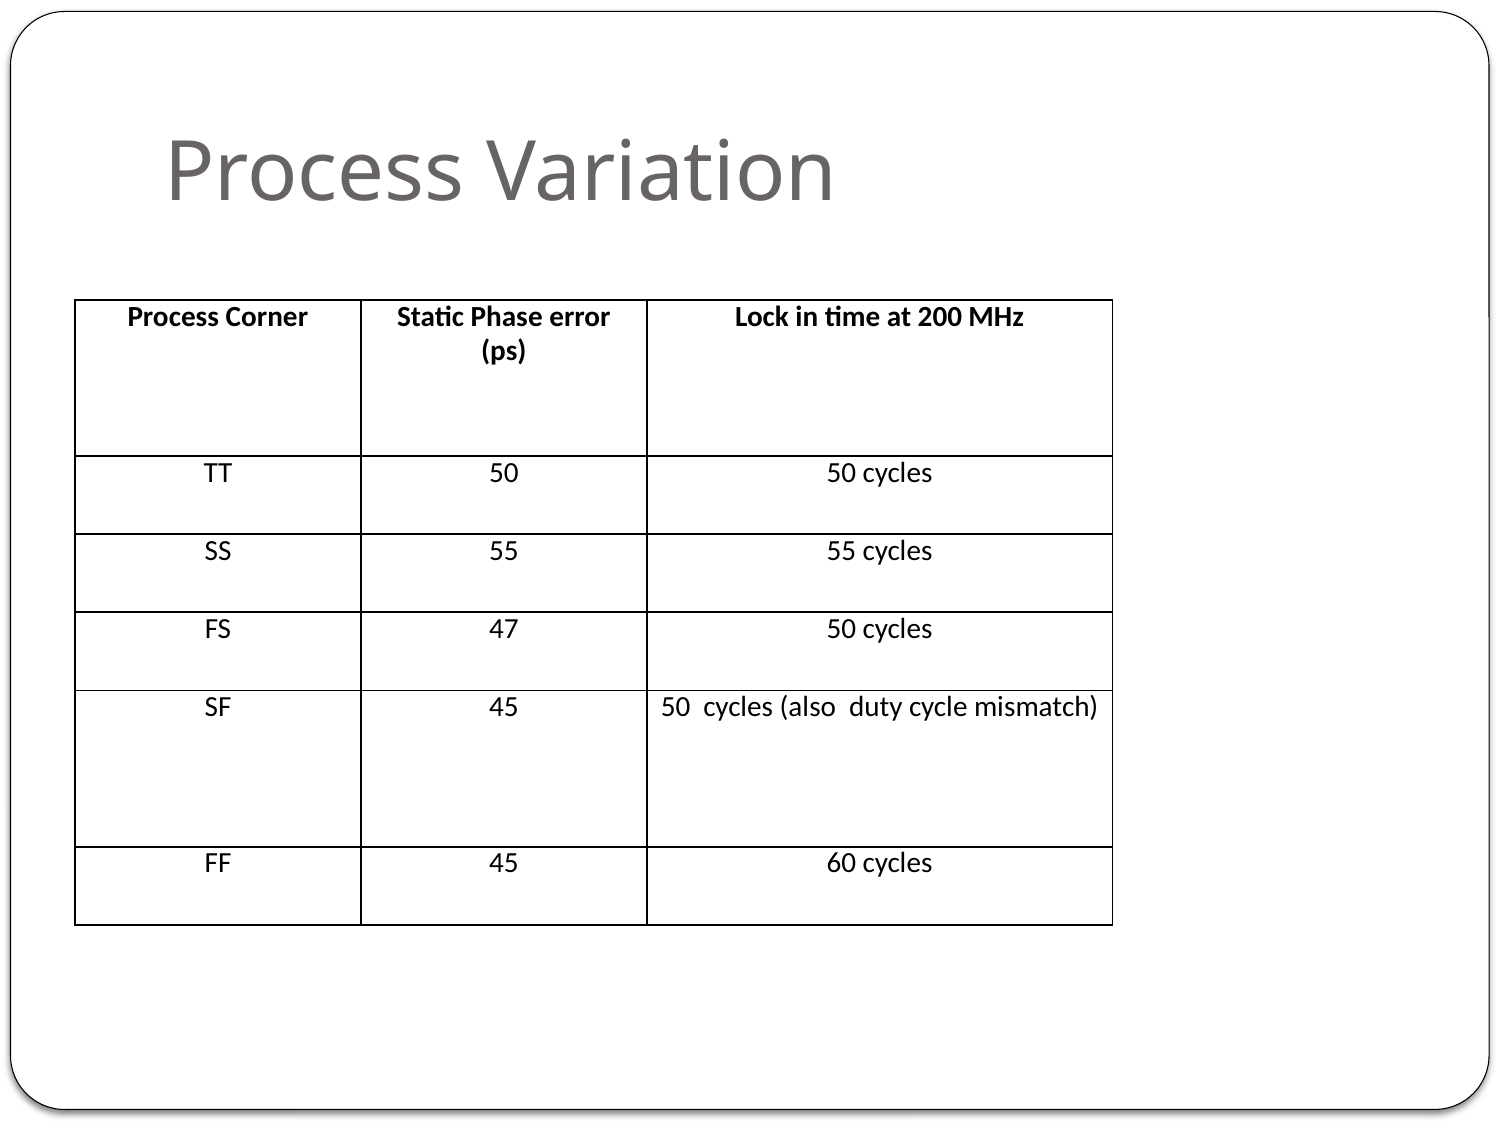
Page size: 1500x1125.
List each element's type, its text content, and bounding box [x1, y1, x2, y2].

table_header Static Phase error (ps) [362, 301, 646, 455]
table_cell TT [76, 457, 360, 533]
table_cell 50 cycles [648, 457, 1112, 533]
table_cell SS [76, 535, 360, 611]
table_header Lock in time at 200 MHz [648, 301, 1112, 455]
table_cell 45 [362, 848, 646, 924]
table_header Process Corner [76, 301, 360, 455]
table_cell 55 [362, 535, 646, 611]
table_cell 55 cycles [648, 535, 1112, 611]
table_cell 60 cycles [648, 848, 1112, 924]
table_cell 50 cycles (also duty cycle mismatch) [648, 691, 1112, 846]
table_cell 50 cycles [648, 613, 1112, 690]
table_cell FS [76, 613, 360, 690]
table_cell FF [76, 848, 360, 924]
table_cell SF [76, 691, 360, 846]
table_cell 47 [362, 613, 646, 690]
title Process Variation [150, 45, 1425, 233]
table_cell 50 [362, 457, 646, 533]
table_cell 45 [362, 691, 646, 846]
